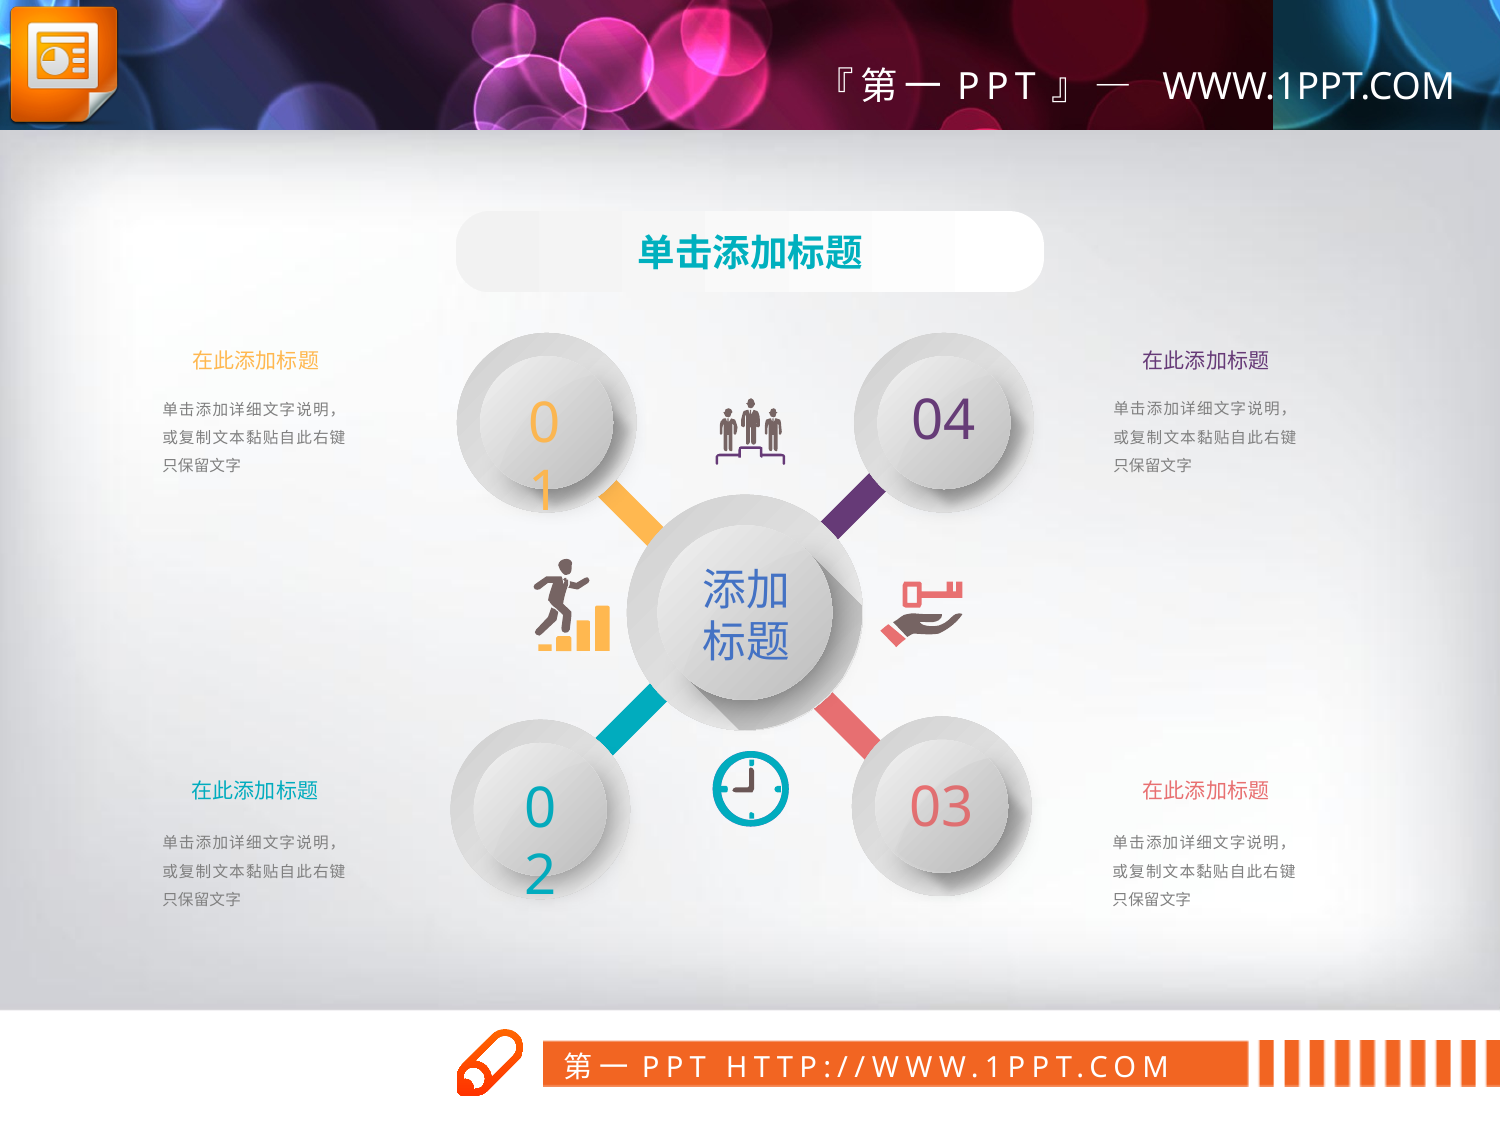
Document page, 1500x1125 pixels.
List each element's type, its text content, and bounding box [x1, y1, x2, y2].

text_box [626, 494, 873, 731]
text_box 在此添加标题 [1095, 340, 1317, 381]
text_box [456, 332, 649, 513]
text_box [715, 397, 786, 466]
text_box 单击添加详细文字说明，或复制文本黏贴自此右键只保留文字 [1097, 816, 1311, 916]
text_box 单击添加详细文字说明，或复制文本黏贴自此右键只保留文字 [1098, 382, 1312, 482]
text_box 单击添加标题 [456, 211, 1044, 293]
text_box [880, 581, 963, 648]
text_box 单击添加详细文字说明，或复制文本黏贴自此右键只保留文字 [147, 816, 361, 916]
text_box 在此添加标题 [1095, 769, 1317, 810]
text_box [712, 750, 790, 827]
text_box 在此添加标题 [144, 769, 366, 810]
picture [0, 0, 1500, 1012]
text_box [450, 719, 643, 900]
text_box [853, 332, 1046, 513]
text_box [532, 558, 609, 652]
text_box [851, 716, 1046, 897]
text_box 单击添加详细文字说明，或复制文本黏贴自此右键只保留文字 [147, 382, 361, 483]
text_box 在此添加标题 [144, 340, 367, 381]
picture [543, 1040, 1500, 1087]
